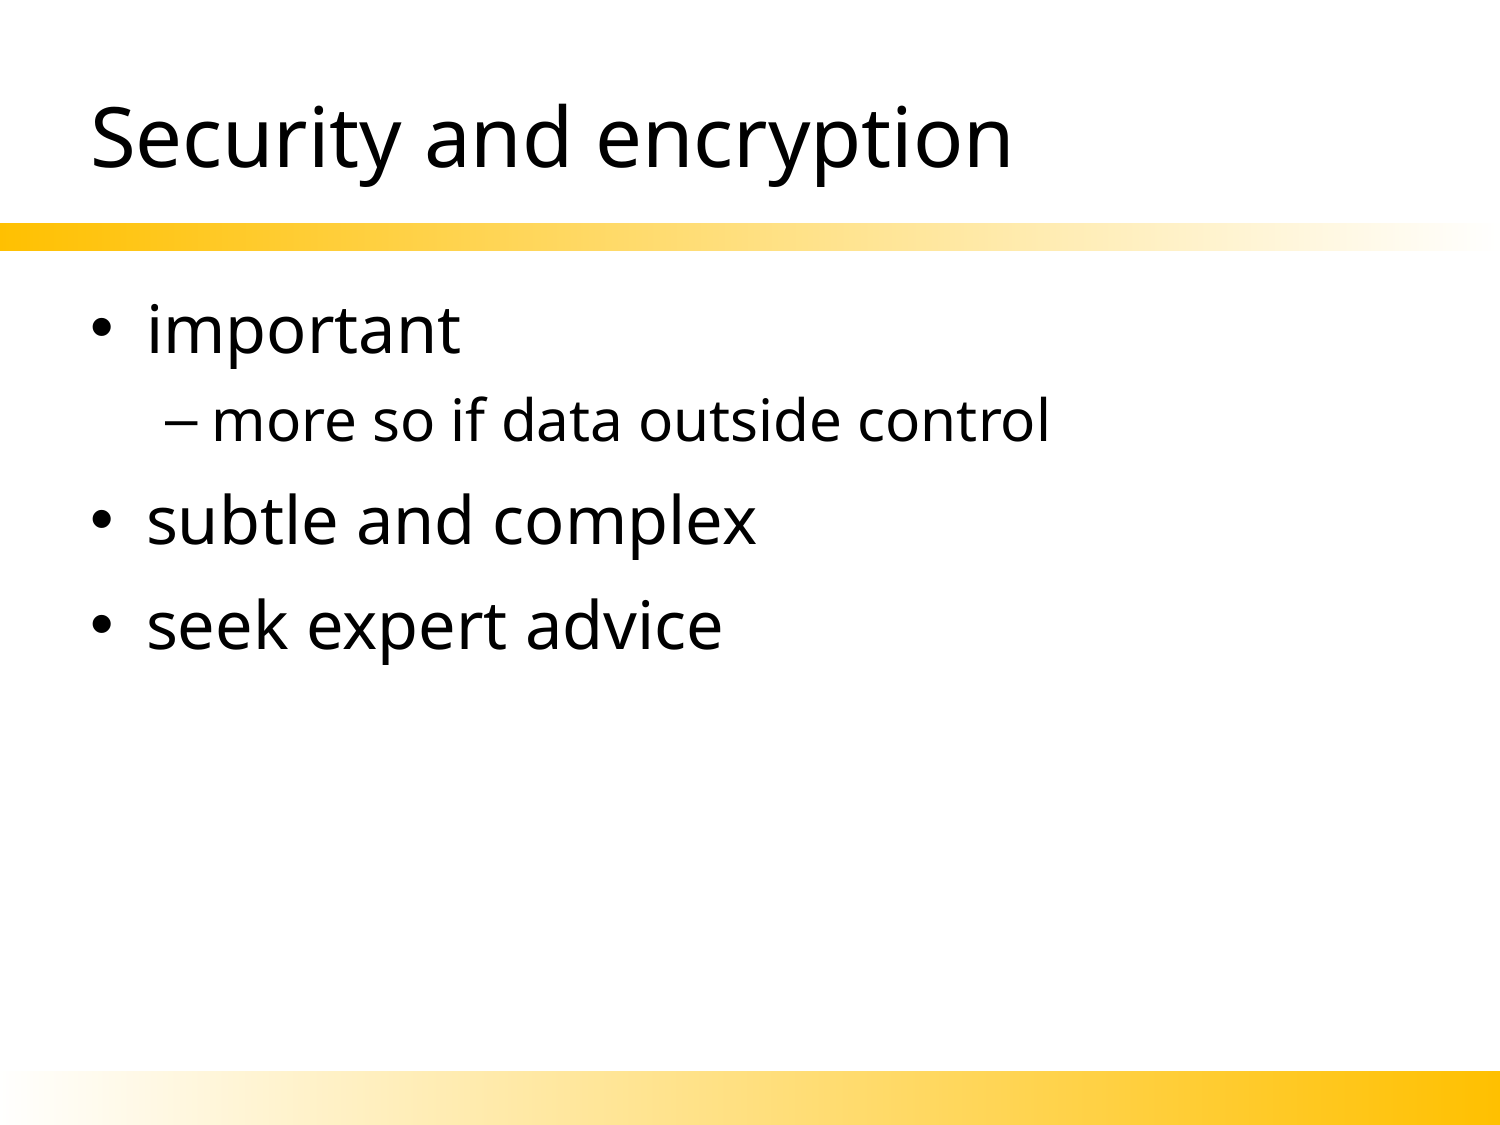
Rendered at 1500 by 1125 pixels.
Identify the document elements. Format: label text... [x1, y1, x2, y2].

table_header Product Name [1172, 1072, 1177, 1125]
table_header Type [1113, 1072, 1118, 1125]
table_header Type [293, 224, 298, 250]
title Security and encryption [75, 45, 1425, 224]
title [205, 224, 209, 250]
list important more so if data outside control subtle and complex seek expert advice [75, 278, 1425, 1005]
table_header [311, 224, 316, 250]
